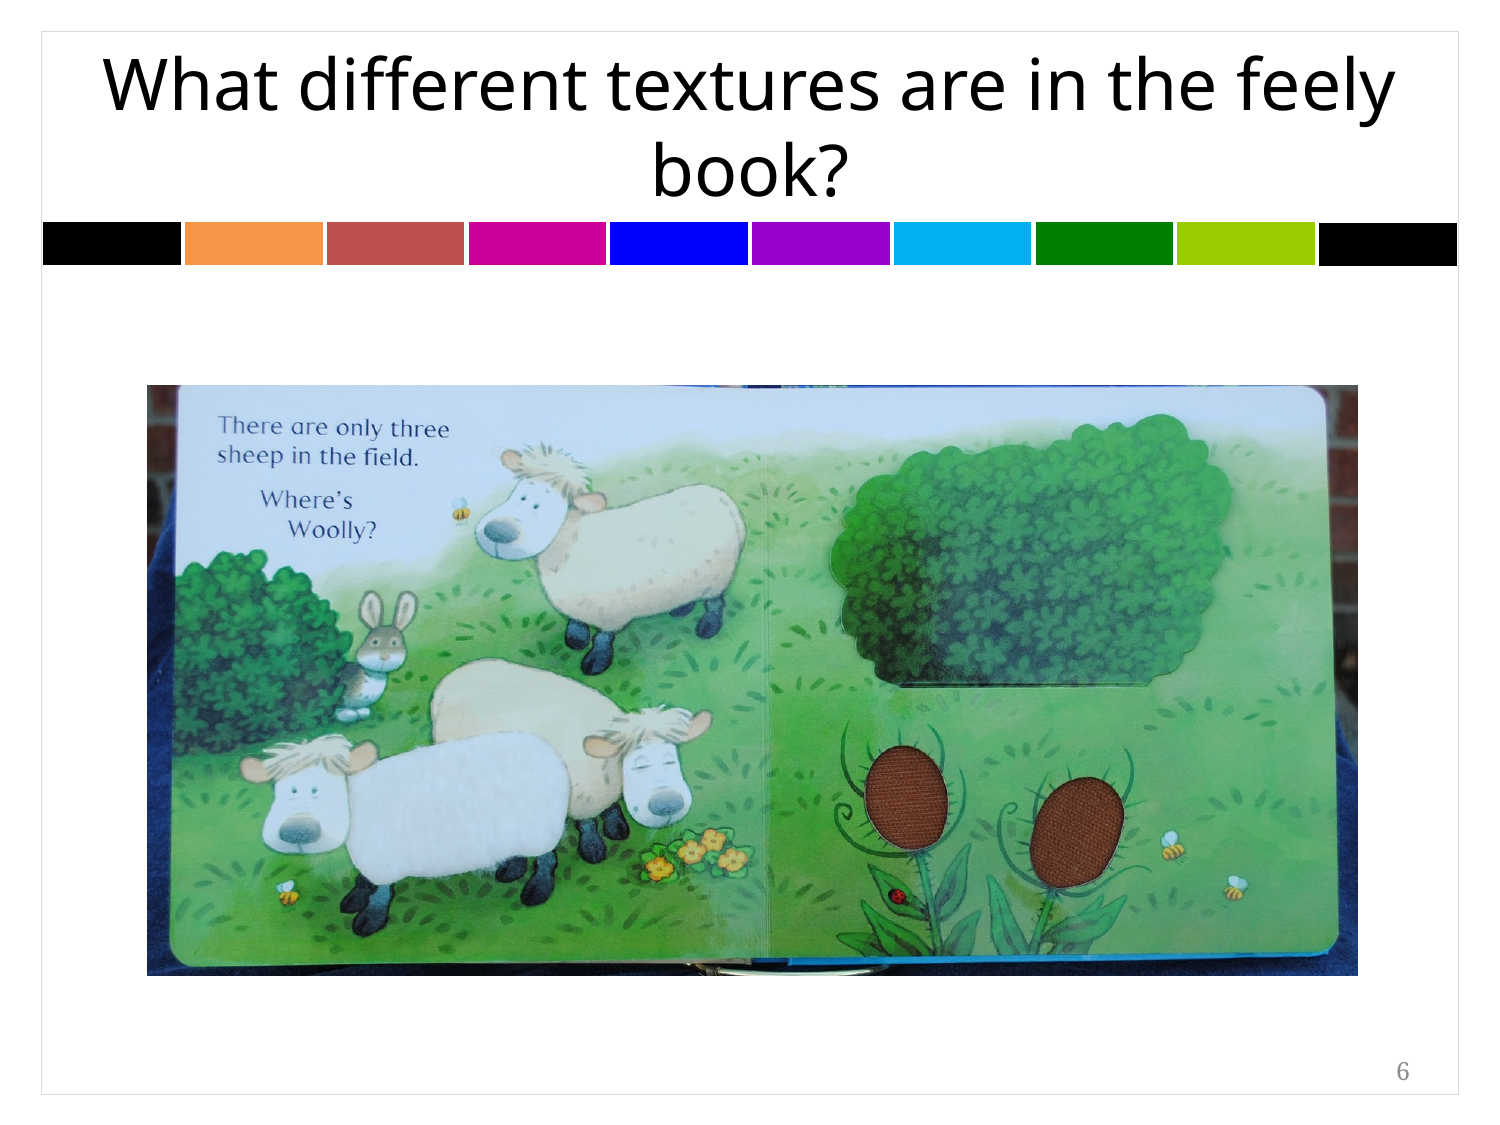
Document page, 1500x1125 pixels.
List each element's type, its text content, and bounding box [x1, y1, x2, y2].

slide_number 6 [1074, 1042, 1425, 1103]
picture [147, 385, 1358, 977]
title What different textures are in the feely book? [75, 30, 1425, 219]
